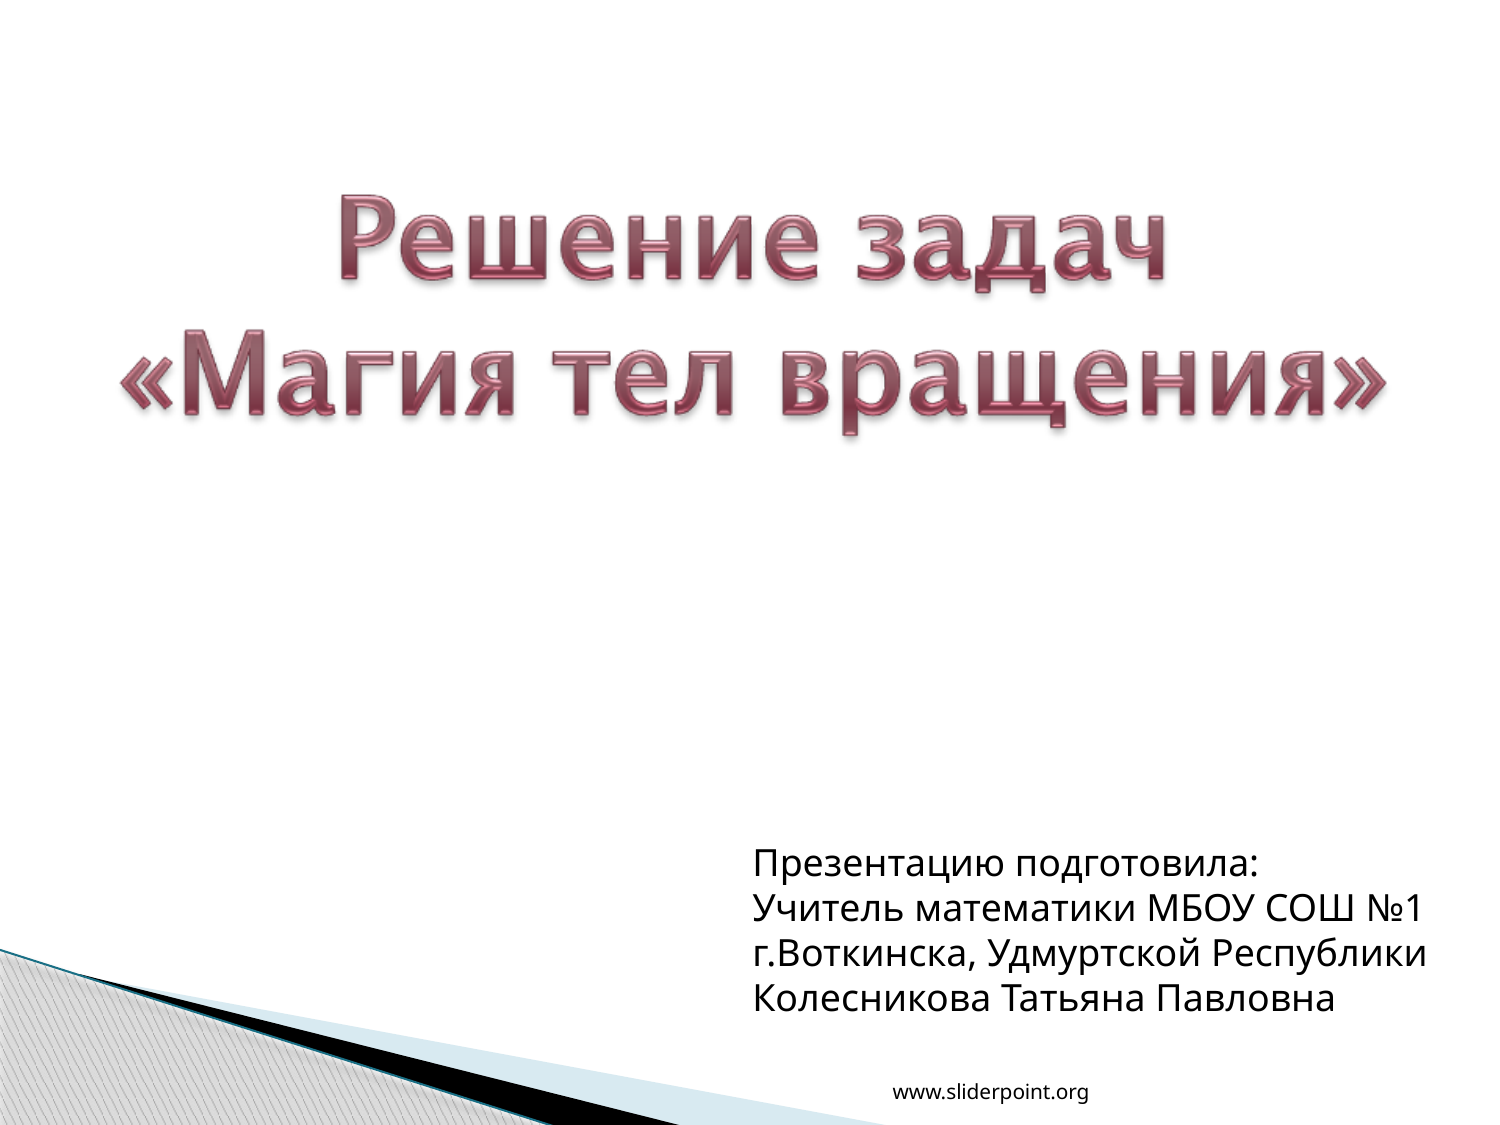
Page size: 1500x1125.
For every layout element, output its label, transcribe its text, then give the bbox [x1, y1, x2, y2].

text_box Презентацию подготовила: Учитель математики МБОУ СОШ №1 г.Воткинска, Удмуртской Республики Колесникова Татьяна Павловна [737, 831, 1443, 1027]
footer www.sliderpoint.org [718, 1051, 1105, 1112]
picture [35, 139, 1474, 472]
